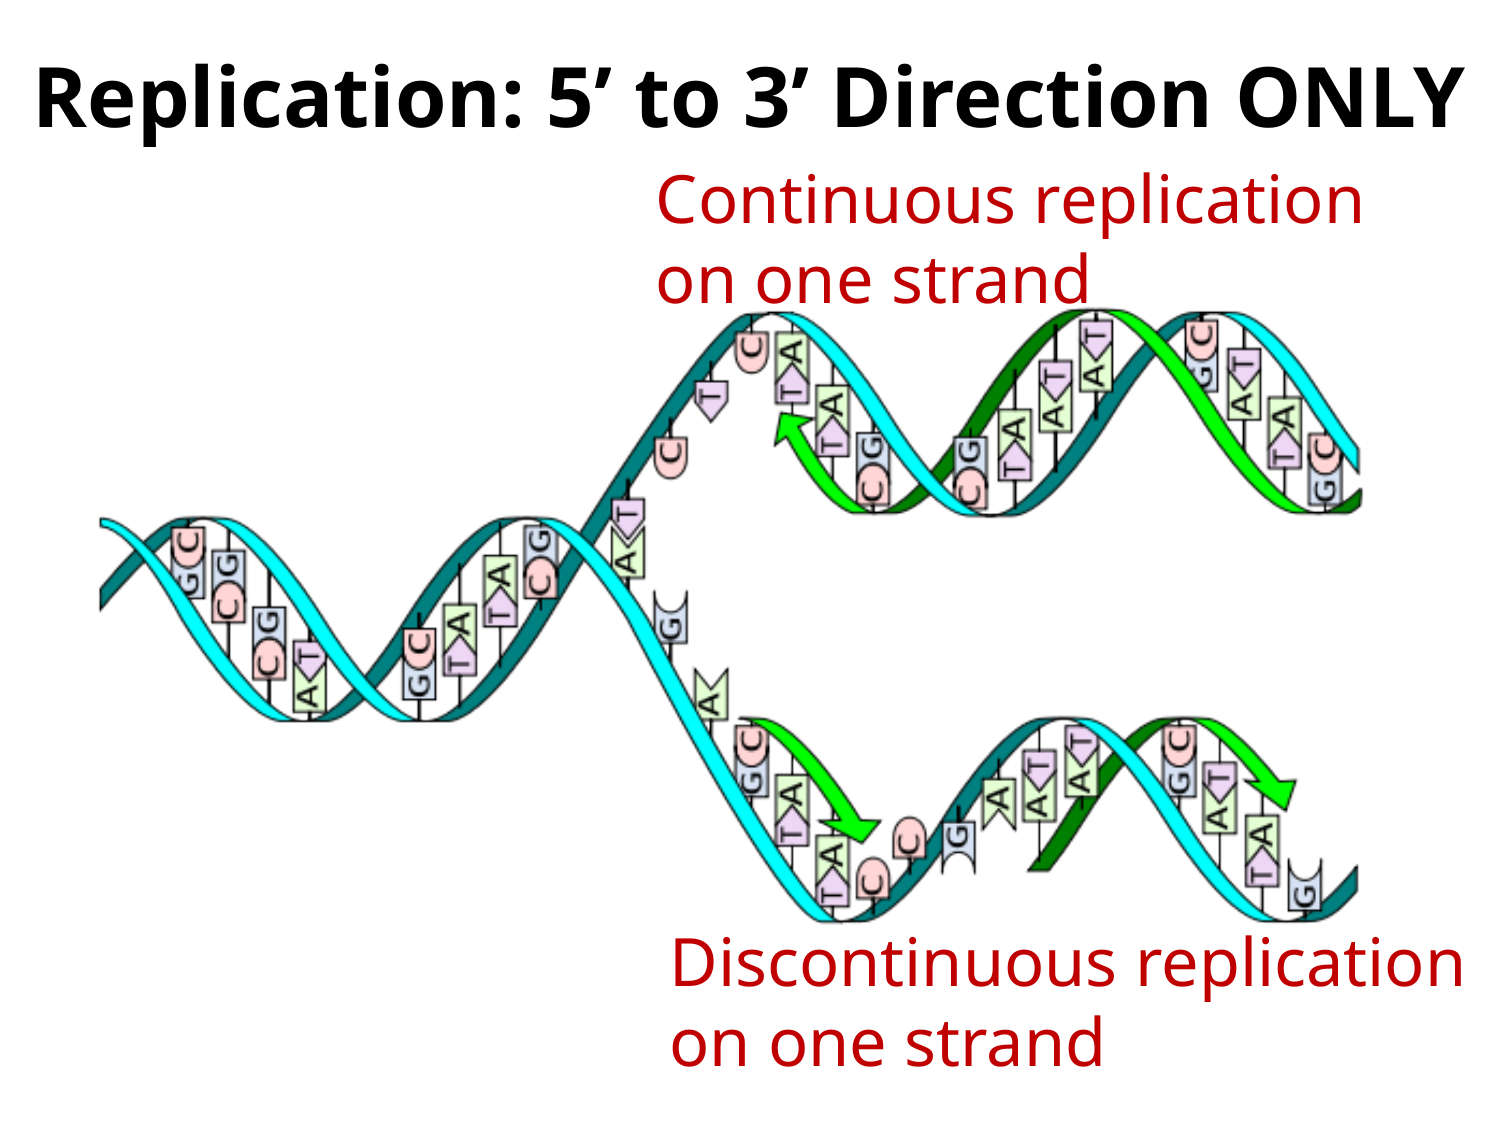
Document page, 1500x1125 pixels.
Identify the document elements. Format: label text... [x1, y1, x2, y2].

picture [87, 299, 1374, 938]
text_box Continuous replication on one strand [641, 149, 1399, 325]
title Replication: 5’ to 3’ Direction ONLY [0, 0, 1500, 188]
text_box Discontinuous replication on one strand [654, 912, 1500, 1088]
